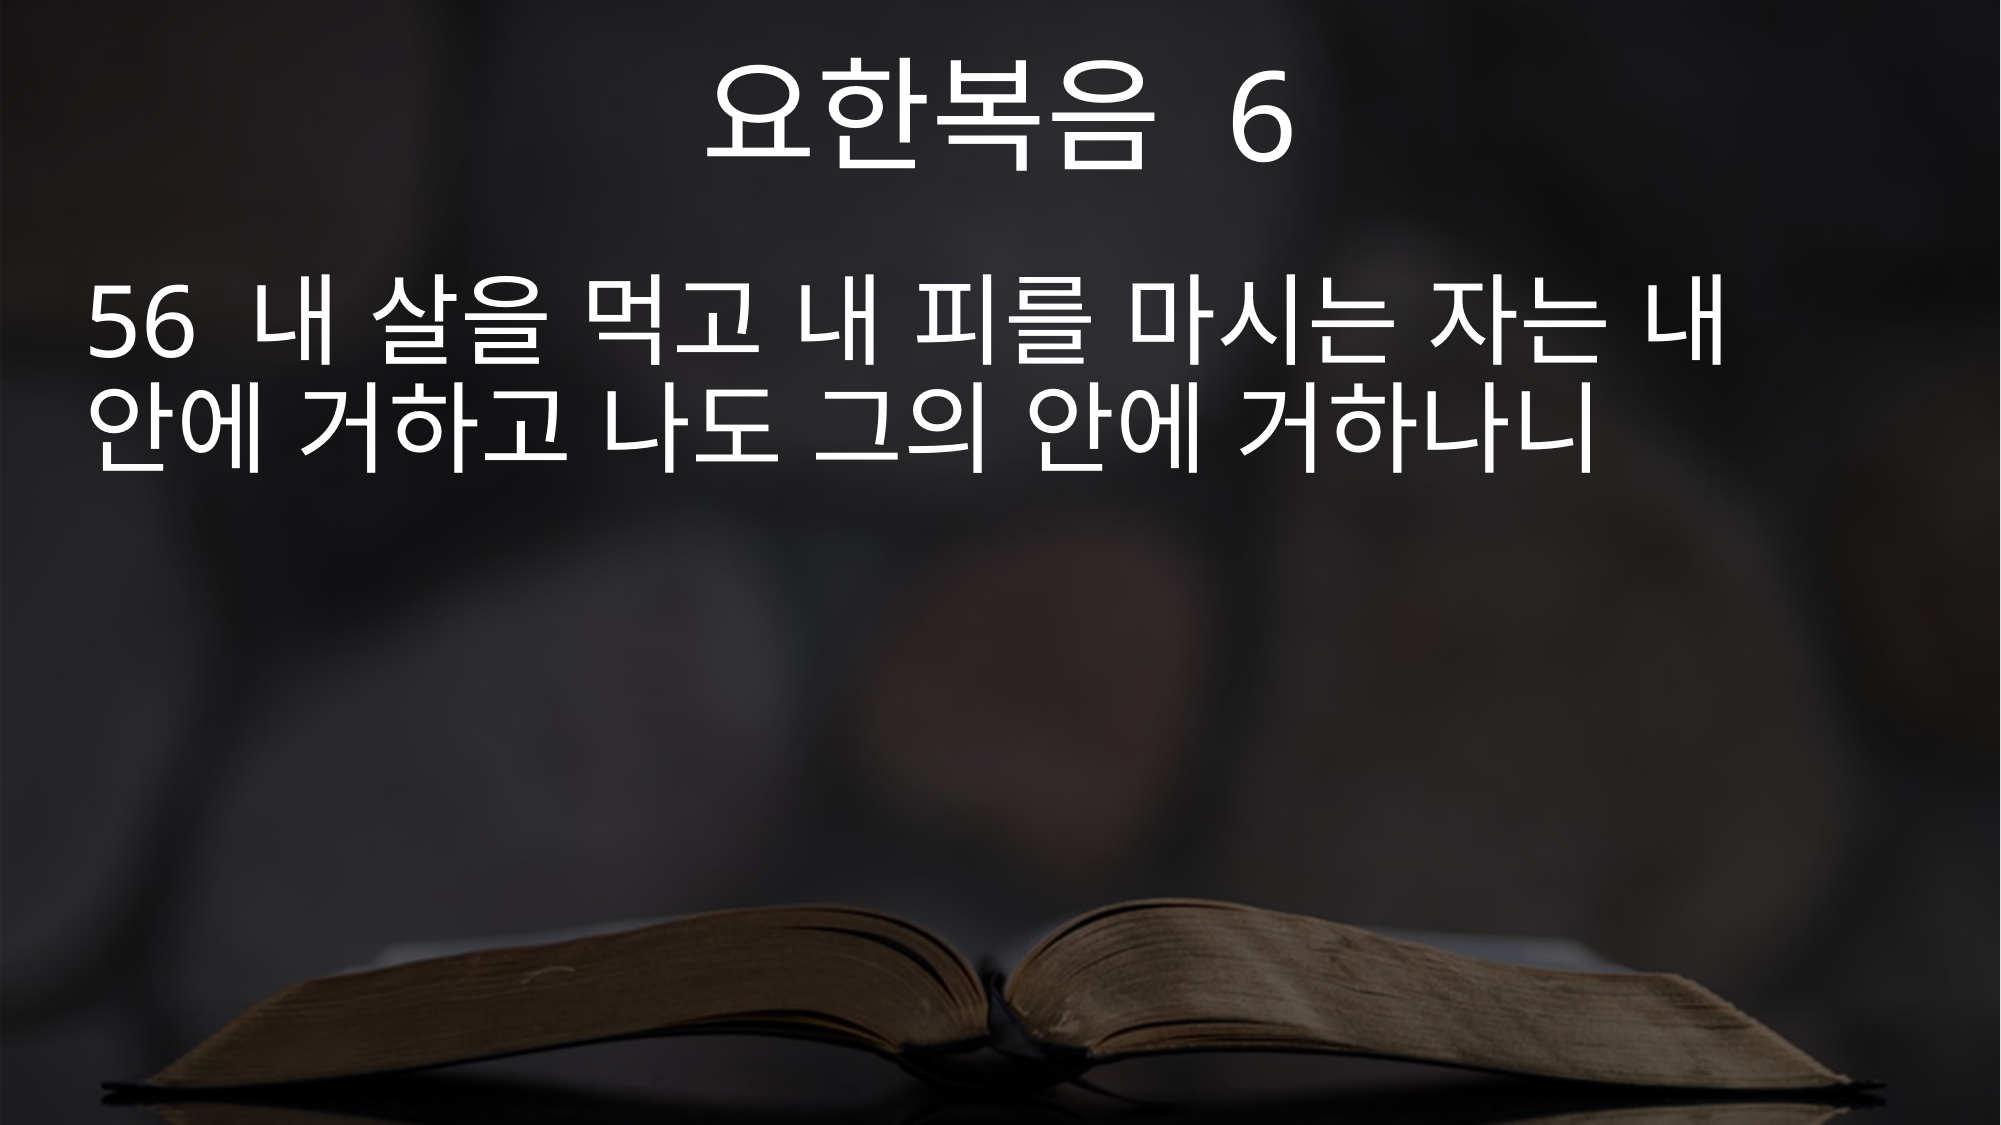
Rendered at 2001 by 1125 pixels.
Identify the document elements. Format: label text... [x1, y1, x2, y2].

footer 요한복음 6 [0, 32, 2000, 192]
list 56 내 살을 먹고 내 피를 마시는 자는 내 안에 거하고 나도 그의 안에 거하나니 [69, 263, 1953, 423]
picture [0, 0, 2001, 1125]
